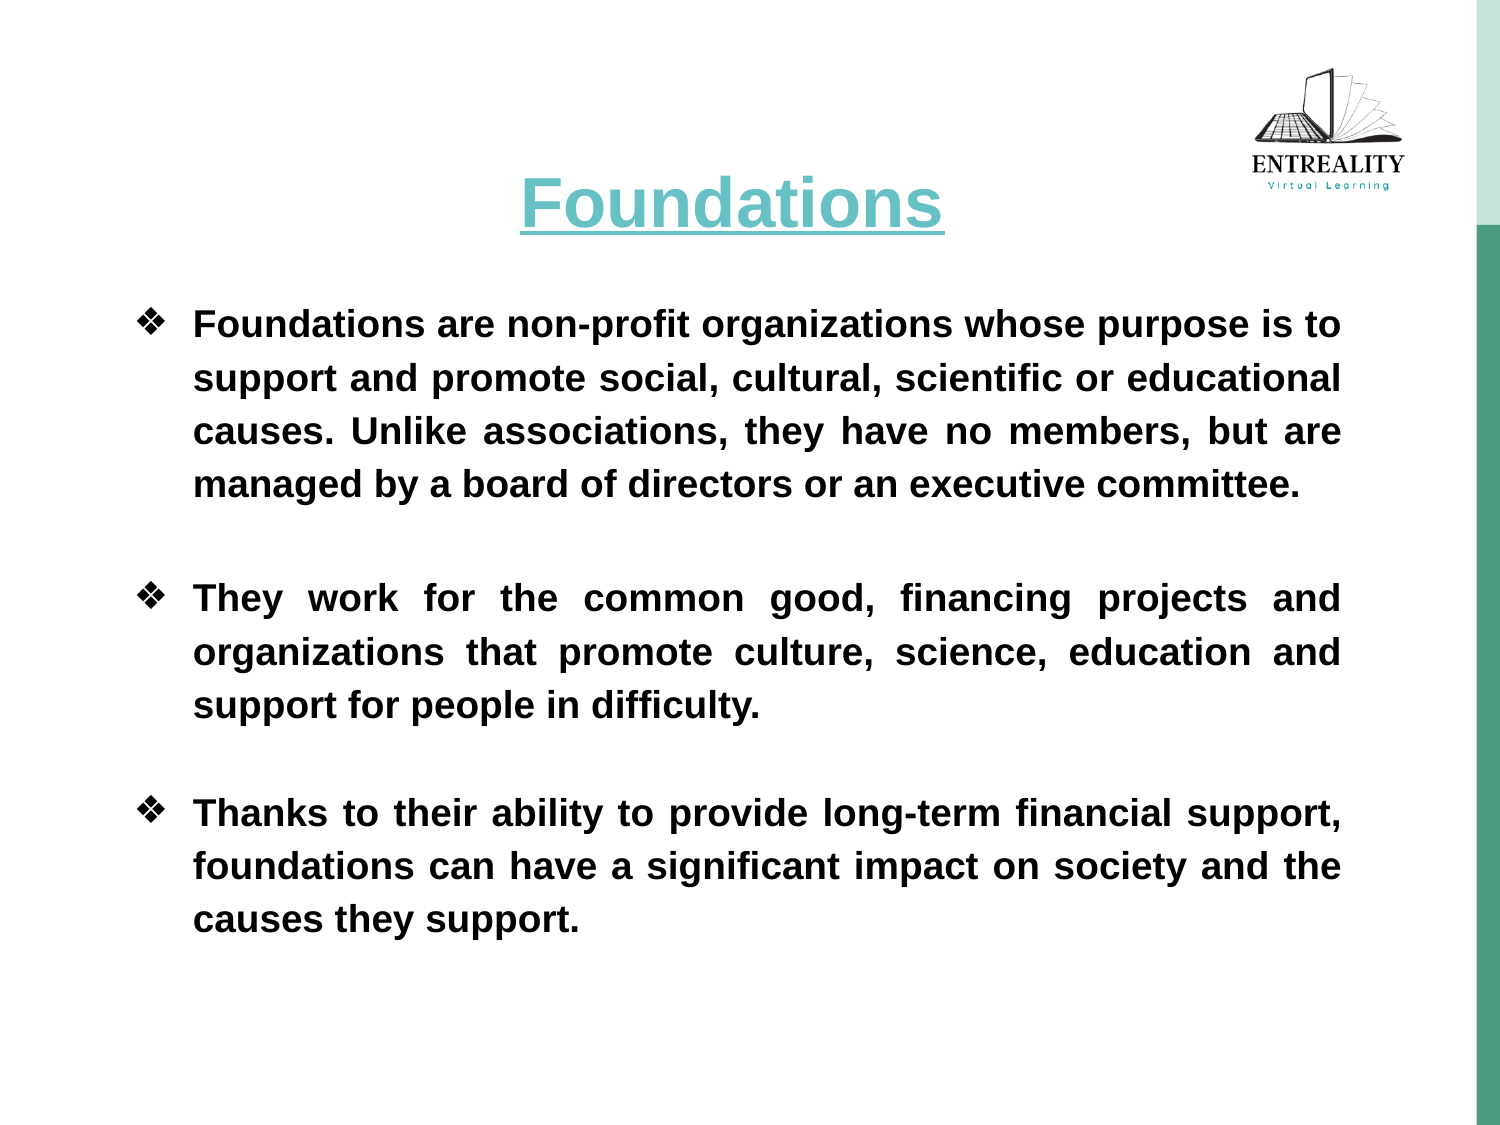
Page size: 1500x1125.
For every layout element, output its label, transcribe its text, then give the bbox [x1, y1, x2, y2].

picture [1198, 0, 1458, 259]
title Foundations [420, 81, 1025, 251]
list Foundations are non-profit organizations whose purpose is to support and promote social, cultural, scientific or educational causes. Unlike associations, they have no members, but are managed by a board of directors or an executive committee. They work for the common good, financing projects and organizations that promote culture, science, education and support for people in difficulty. Thanks to their ability to provide long-term financial support, foundations can have a significant impact on society and the causes they support. [108, 284, 1359, 1002]
